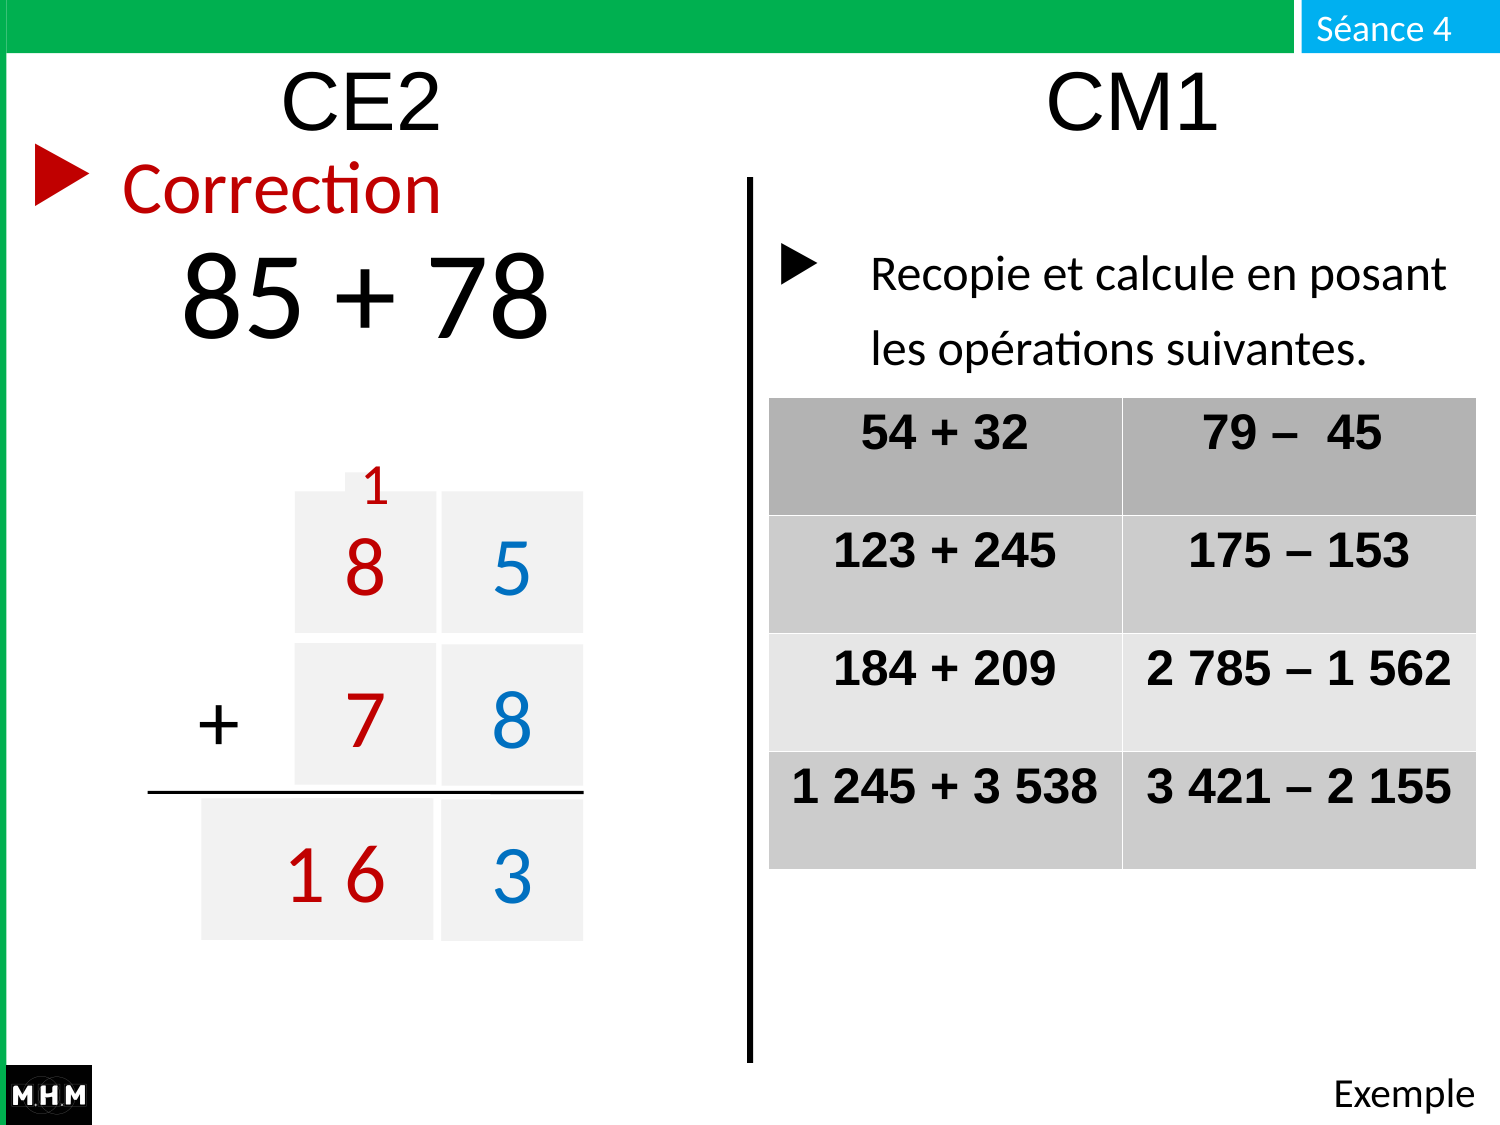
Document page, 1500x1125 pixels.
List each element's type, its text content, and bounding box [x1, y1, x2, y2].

table_cell 175 – 153 [1123, 516, 1476, 633]
text_box CE2 CM1 [265, 39, 1241, 148]
text_box 85 + 78 [88, 237, 644, 372]
text_box 1 [343, 470, 382, 489]
table_cell 2 785 – 1 562 [1123, 634, 1476, 751]
text_box Recopie et calcule en posant les opérations suivantes. [761, 246, 1477, 383]
table_header 79 – 45 [1123, 398, 1476, 515]
table_header 54 + 32 [769, 398, 1122, 515]
table_cell 123 + 245 [769, 516, 1122, 633]
picture [6, 1065, 92, 1125]
text_box Correction [13, 141, 709, 237]
table_cell 3 421 – 2 155 [1123, 752, 1476, 869]
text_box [147, 491, 584, 942]
table_cell 184 + 209 [769, 634, 1122, 751]
table_cell 1 245 + 3 538 [769, 752, 1122, 869]
text_box Exemple [1318, 1064, 1500, 1125]
